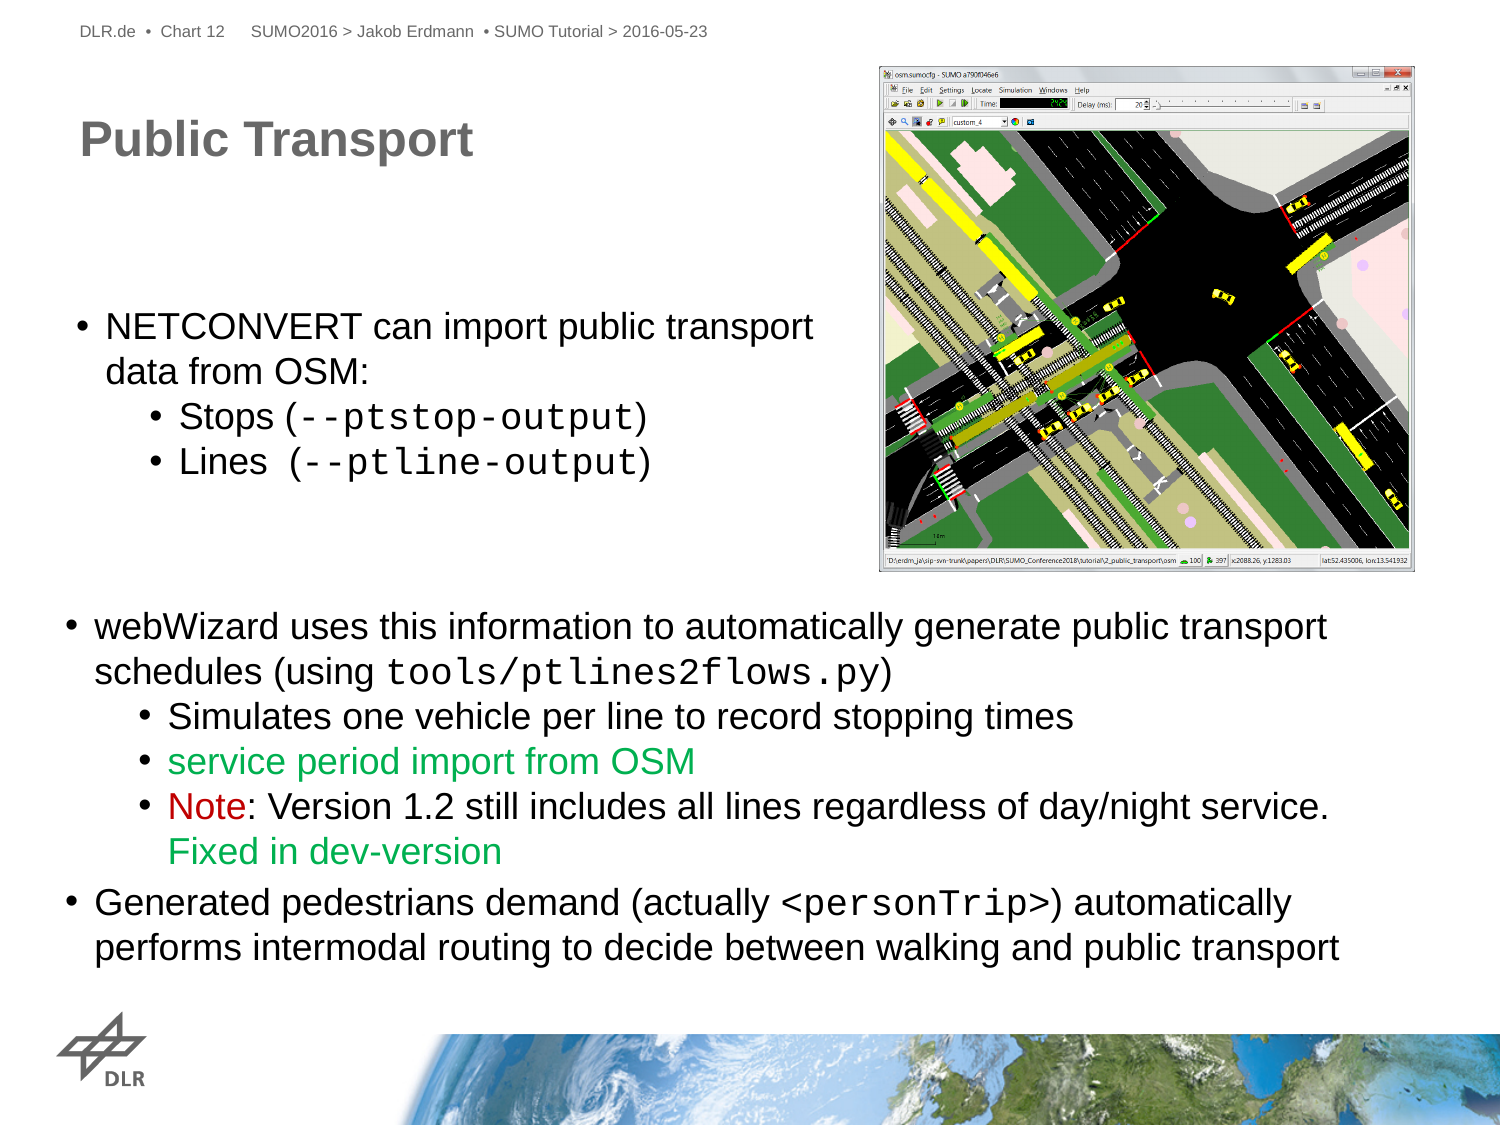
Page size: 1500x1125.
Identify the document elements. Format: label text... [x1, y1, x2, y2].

text_box DLR.de • Chart 12 [79, 20, 251, 45]
picture [879, 66, 1415, 572]
text_box SUMO2016 > Jakob Erdmann • SUMO Tutorial > 2016-05-23 [251, 20, 1421, 45]
text_box Public Transport [79, 106, 874, 228]
picture [0, 1007, 1500, 1125]
text_box NETCONVERT can import public transport data from OSM: Stops (--ptstop-output) Lines (--ptline-output) [75, 302, 844, 527]
text_box webWizard uses this information to automatically generate public transport schedules (using tools/ptlines2flows.py) Simulates one vehicle per line to record stopping times service period import from OSM Note: Version 1.2 still includes all lines regardless of day/night service. Fixed in dev-version Generated pedestrians demand (actually <personTrip>) automatically performs intermodal routing to decide between walking and public transport [64, 550, 1432, 1012]
